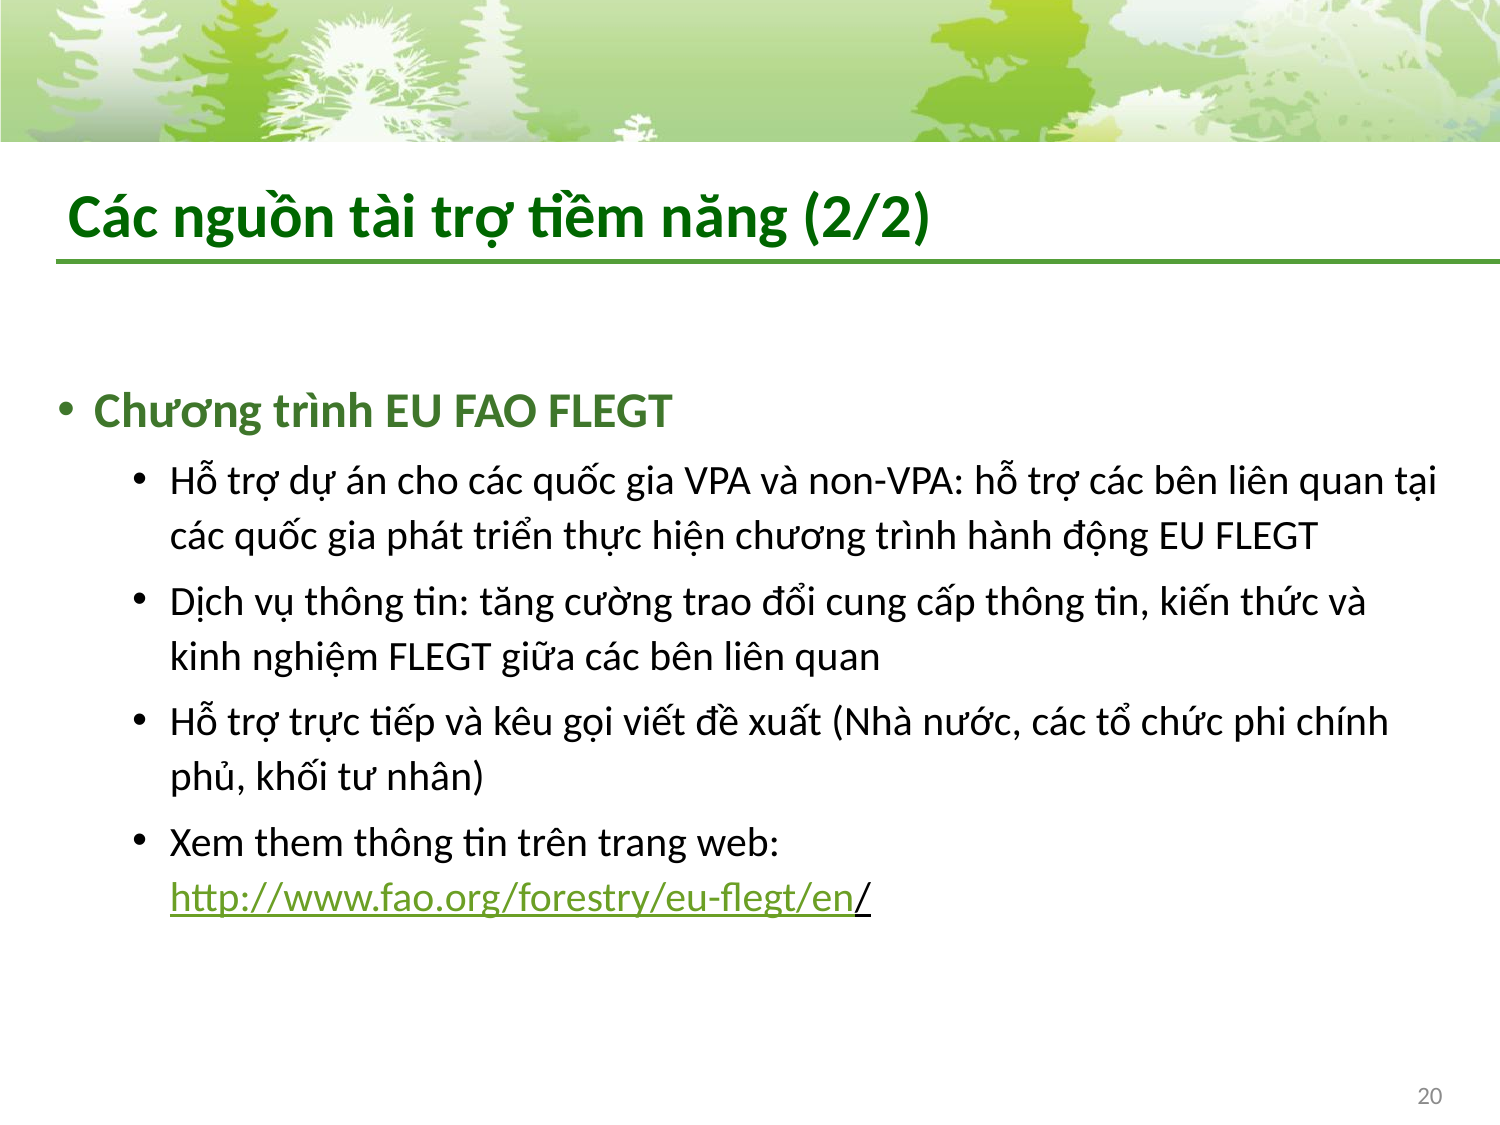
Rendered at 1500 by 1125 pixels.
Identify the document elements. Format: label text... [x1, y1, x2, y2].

picture [0, 0, 1500, 142]
title Các nguồn tài trợ tiềm năng (2/2) [53, 150, 1457, 284]
slide_number 20 [1120, 1065, 1458, 1125]
list Chương trình EU FAO FLEGT Hỗ trợ dự án cho các quốc gia VPA và non-VPA: hỗ trợ các bên liên quan tại các quốc gia phát triển thực hiện chương trình hành động EU FLEGT Dịch vụ thông tin: tăng cường trao đổi cung cấp thông tin, kiến thức và kinh nghiệm FLEGT giữa các bên liên quan Hỗ trợ trực tiếp và kêu gọi viết đề xuất (Nhà nước, các tổ chức phi chính phủ, khối tư nhân) Xem them thông tin trên trang web: http://www.fao.org/forestry/eu-flegt/en/ [42, 364, 1458, 970]
